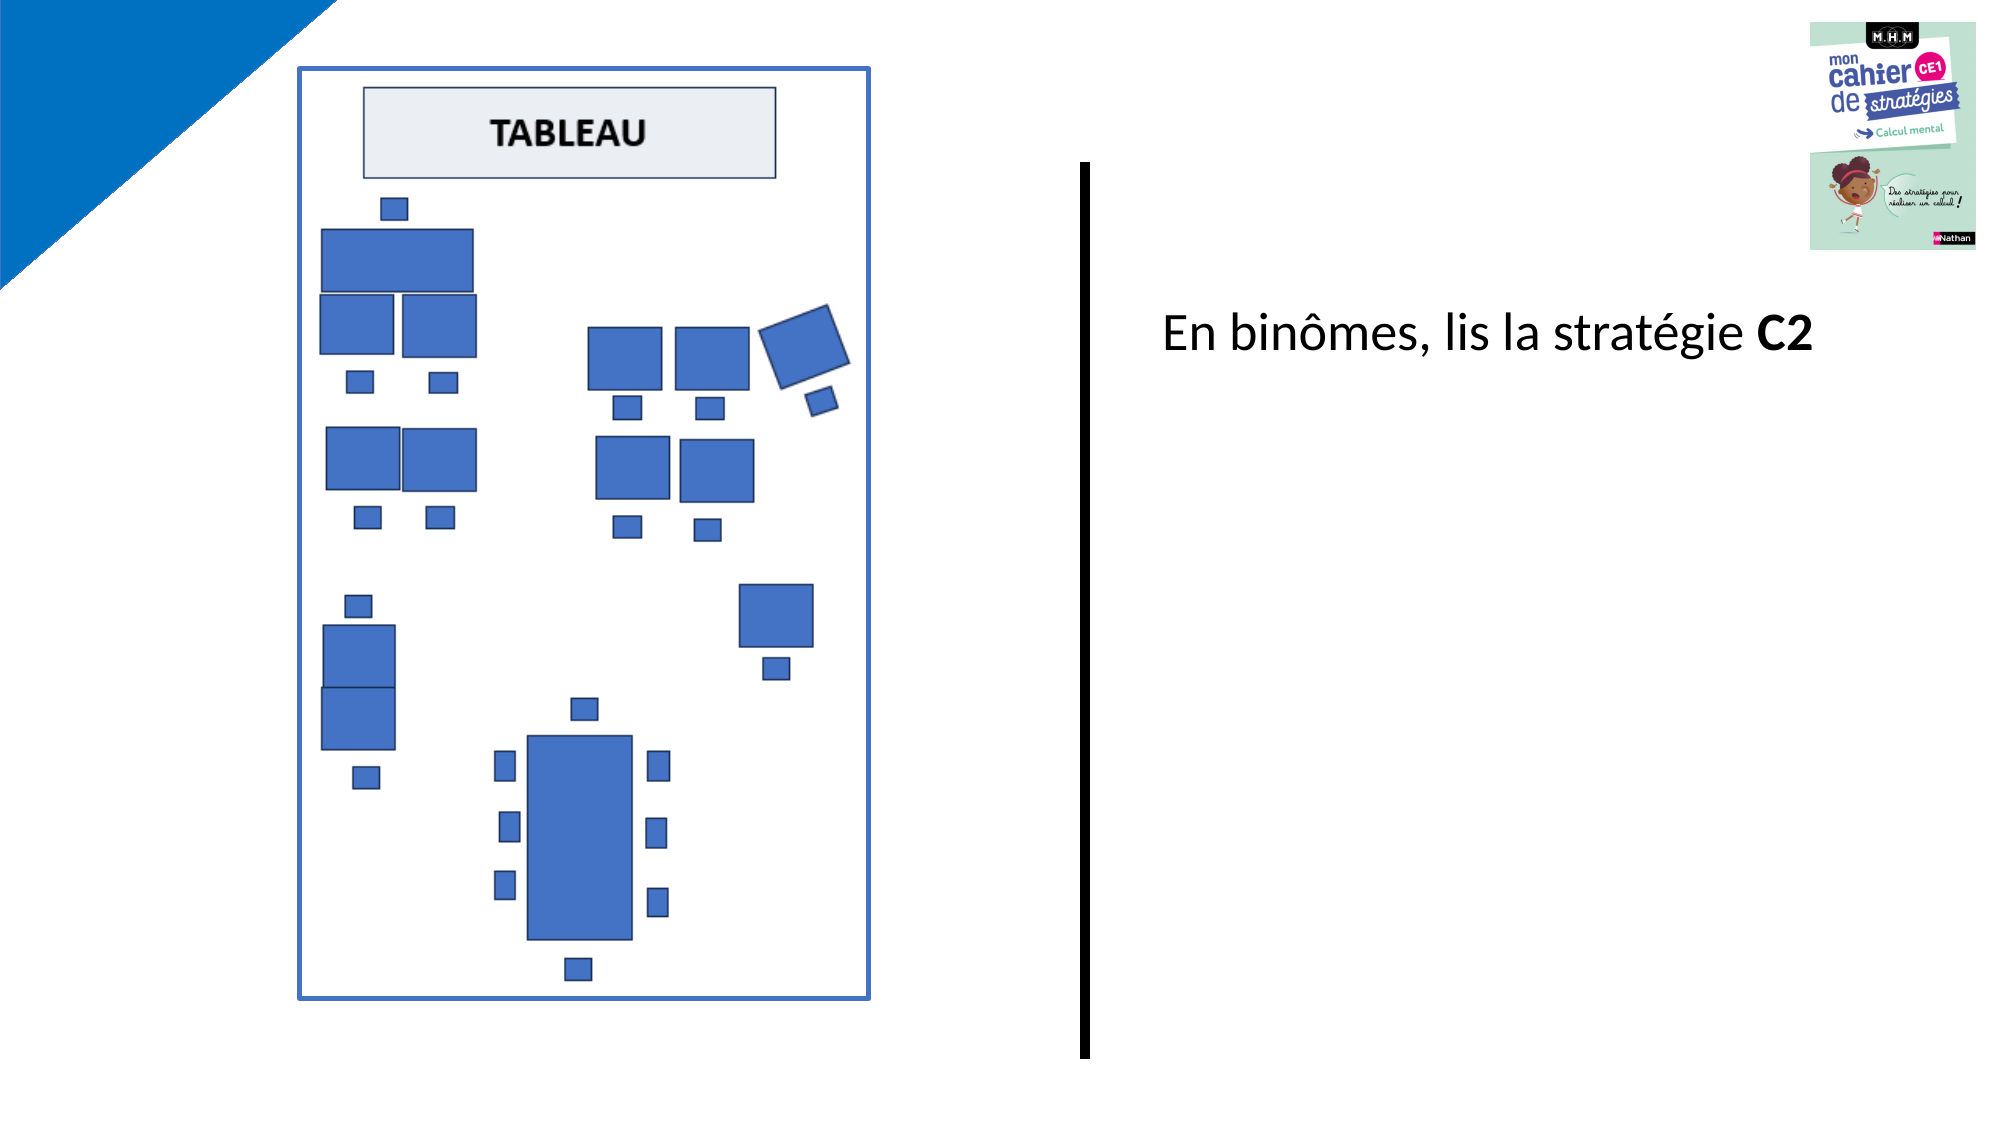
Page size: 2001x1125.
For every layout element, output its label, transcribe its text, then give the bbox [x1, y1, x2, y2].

text_box En binômes, lis la stratégie C2 [1147, 289, 1829, 434]
text_box [0, 0, 337, 290]
picture [1810, 22, 1976, 250]
picture [301, 70, 867, 997]
